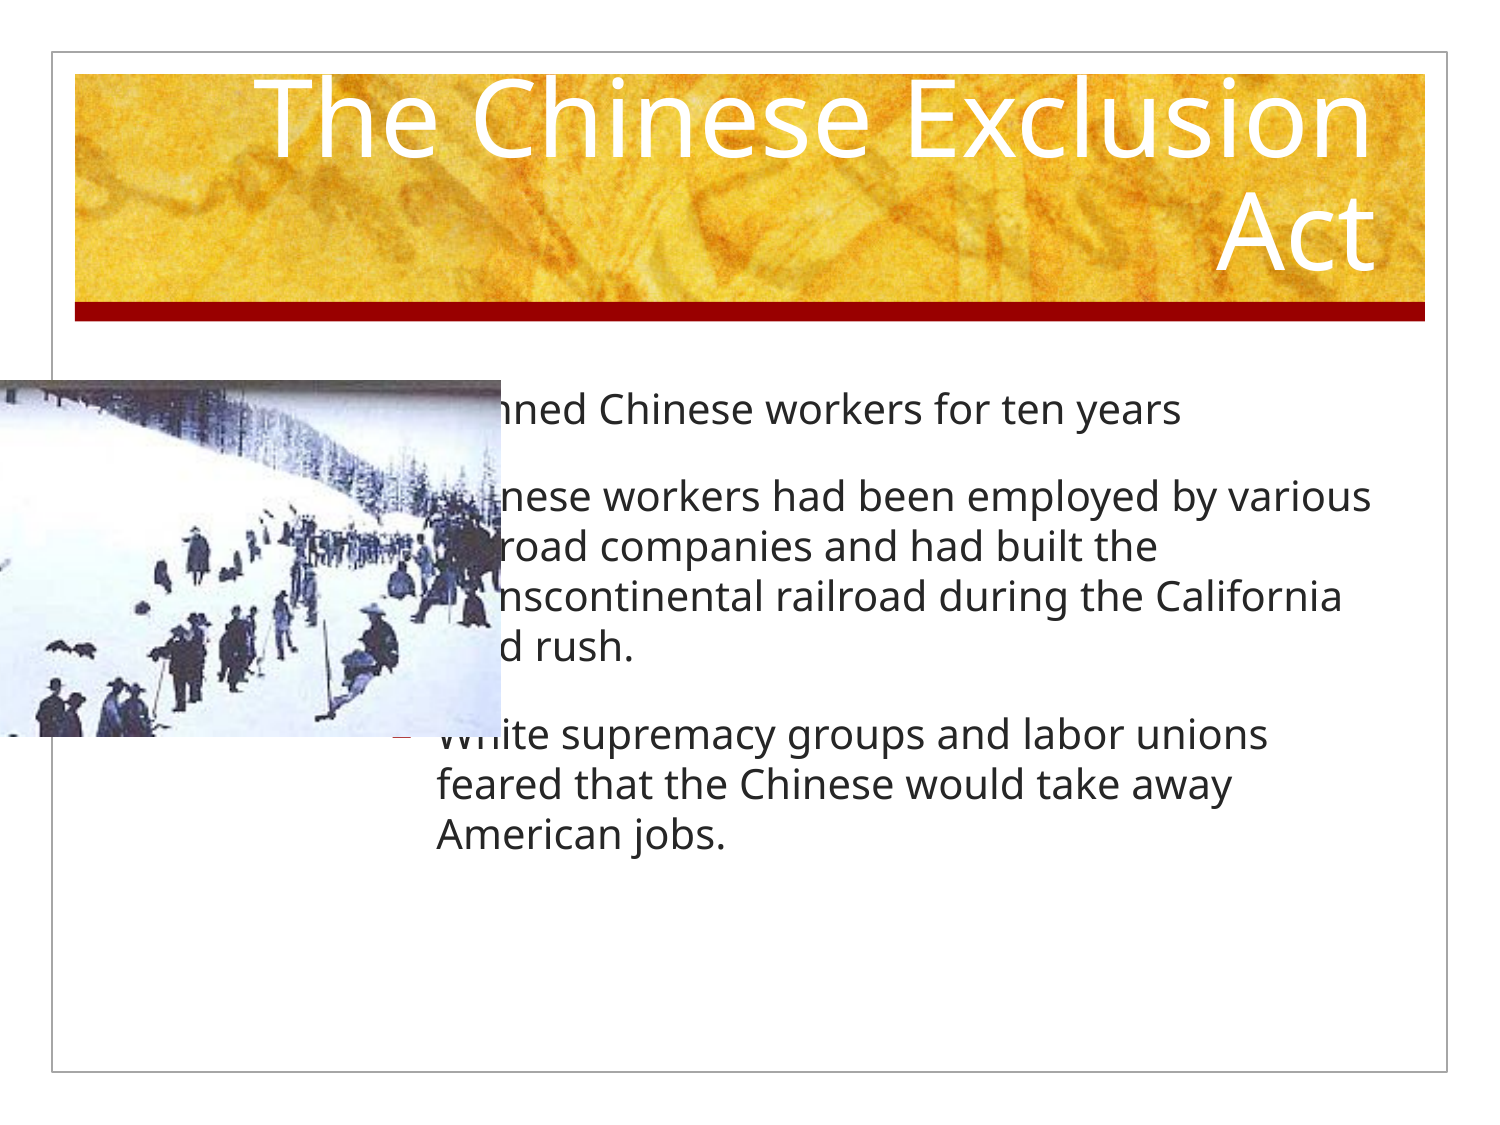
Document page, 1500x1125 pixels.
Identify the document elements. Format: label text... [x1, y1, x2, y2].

picture [75, 74, 1425, 301]
title The Chinese Exclusion Act [108, 74, 1392, 292]
list Banned Chinese workers for ten years Chinese workers had been employed by various railroad companies and had built the Transcontinental railroad during the California gold rush. White supremacy groups and labor unions feared that the Chinese would take away American jobs. [375, 375, 1392, 1005]
picture [0, 379, 502, 738]
